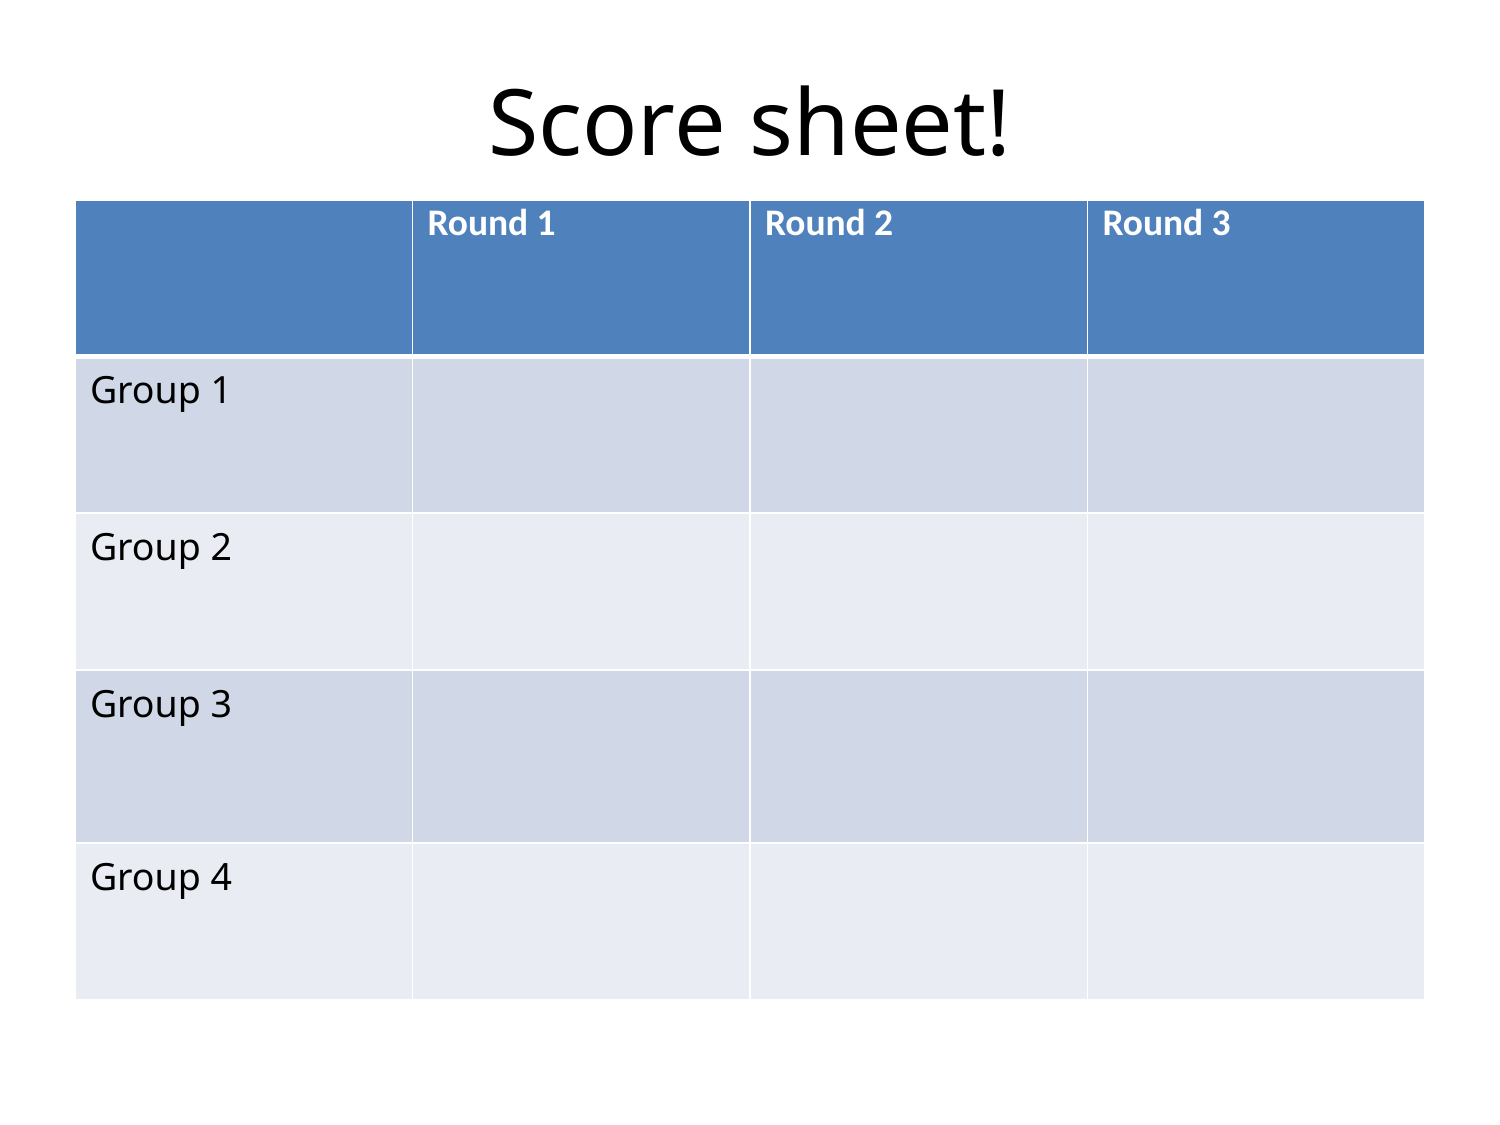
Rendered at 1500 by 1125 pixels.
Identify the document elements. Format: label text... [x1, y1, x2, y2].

table_header [76, 201, 412, 354]
table_header Round 3 [1088, 201, 1424, 354]
table_cell [1088, 671, 1424, 842]
table_cell Group 2 [76, 514, 412, 669]
table_cell [1088, 844, 1424, 999]
table_cell [751, 514, 1087, 669]
table_cell [413, 844, 749, 999]
table_cell [1088, 359, 1424, 512]
table_cell Group 4 [76, 844, 412, 999]
table_cell [413, 514, 749, 669]
table_cell Group 1 [76, 359, 412, 512]
table_cell [751, 359, 1087, 512]
title Score sheet! [75, 24, 1425, 199]
table_cell [413, 671, 749, 842]
table_cell [751, 844, 1087, 999]
table_header Round 2 [751, 201, 1087, 354]
table_header Round 1 [413, 201, 749, 354]
table_cell [751, 671, 1087, 842]
table_cell [413, 359, 749, 512]
table_cell [1088, 514, 1424, 669]
table_cell Group 3 [76, 671, 412, 842]
